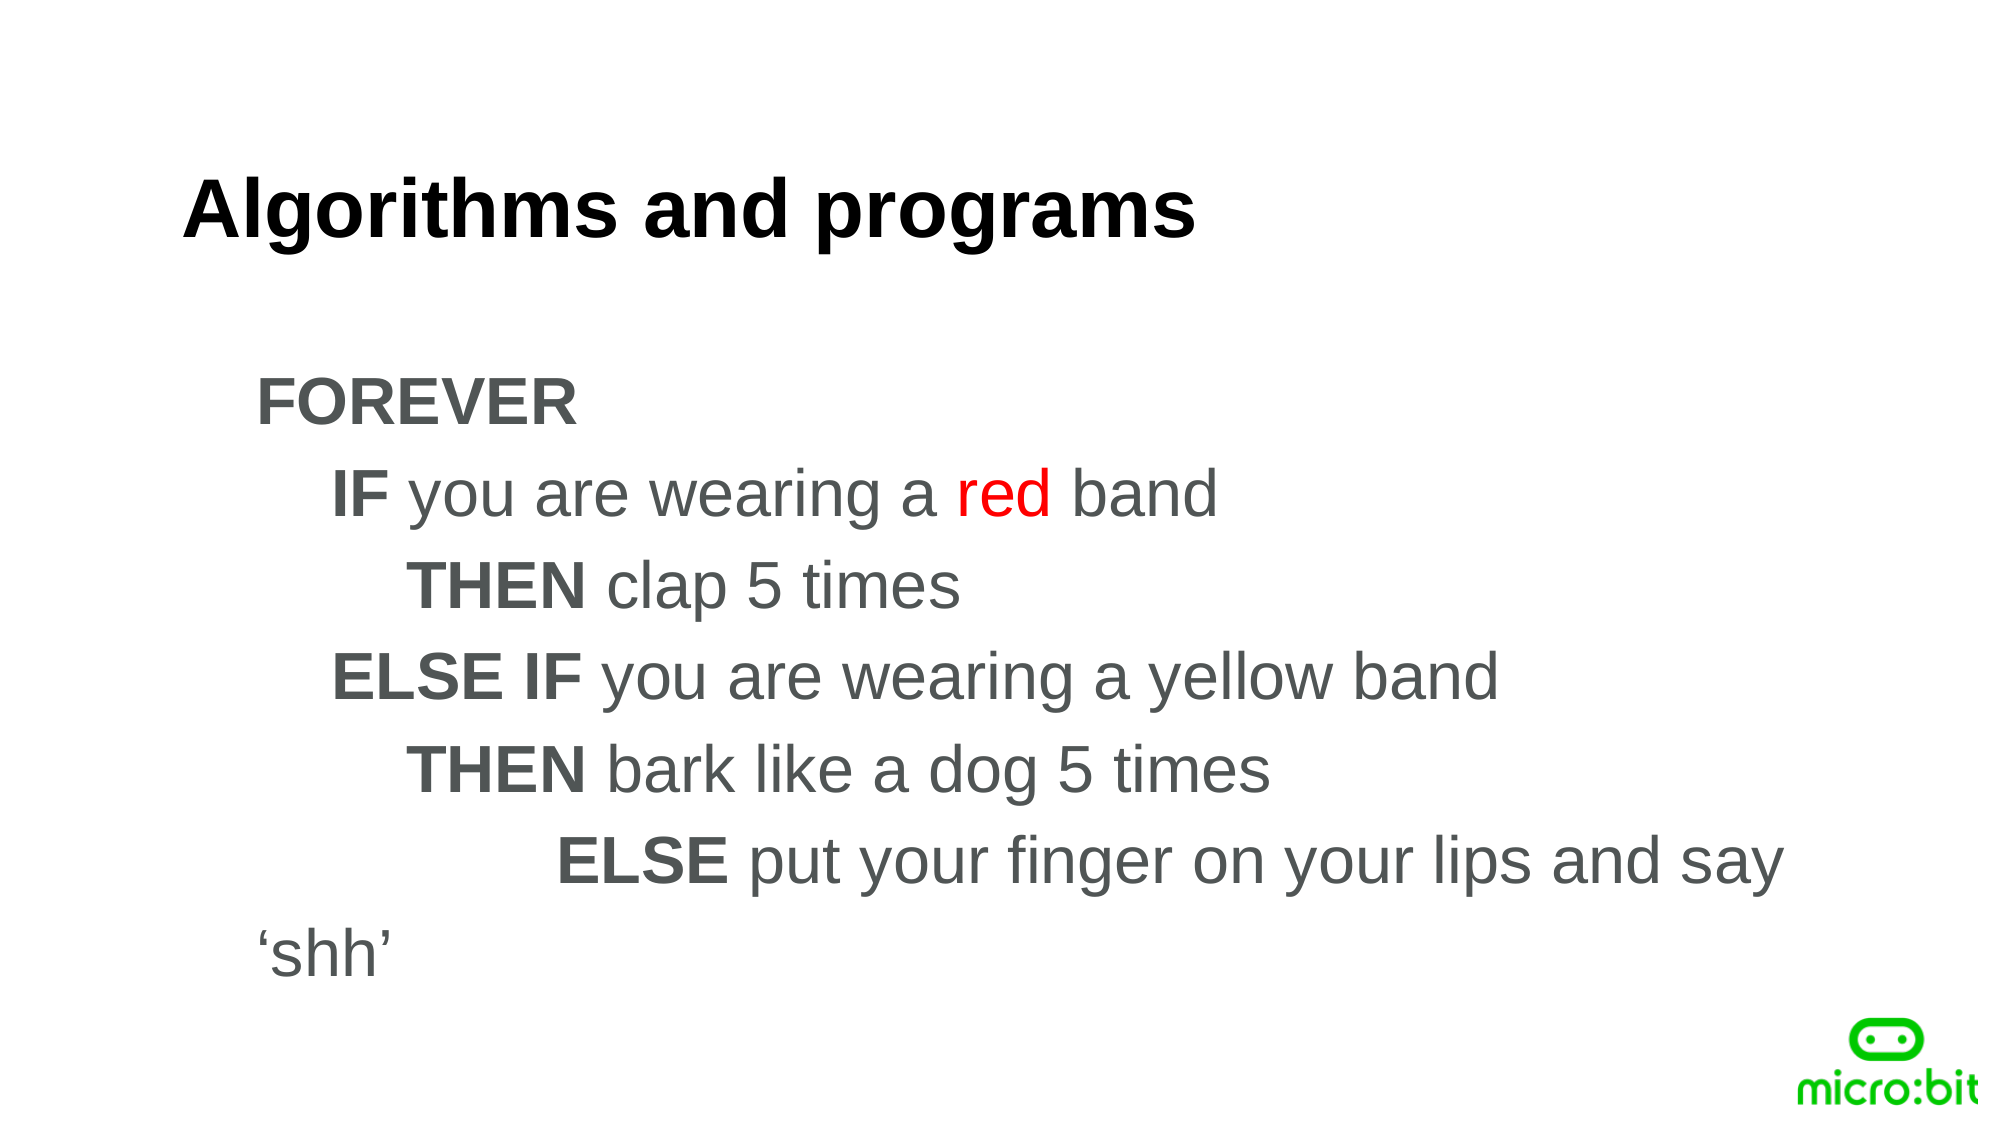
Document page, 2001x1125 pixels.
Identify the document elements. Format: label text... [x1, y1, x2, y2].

picture [1797, 1017, 1978, 1106]
text_box Algorithms and programs FOREVER IF you are wearing a red band THEN clap 5 times ELSE IF you are wearing a yellow band THEN bark like a dog 5 times ELSE put your finger on your lips and say ‘shh’ [166, 60, 1947, 884]
